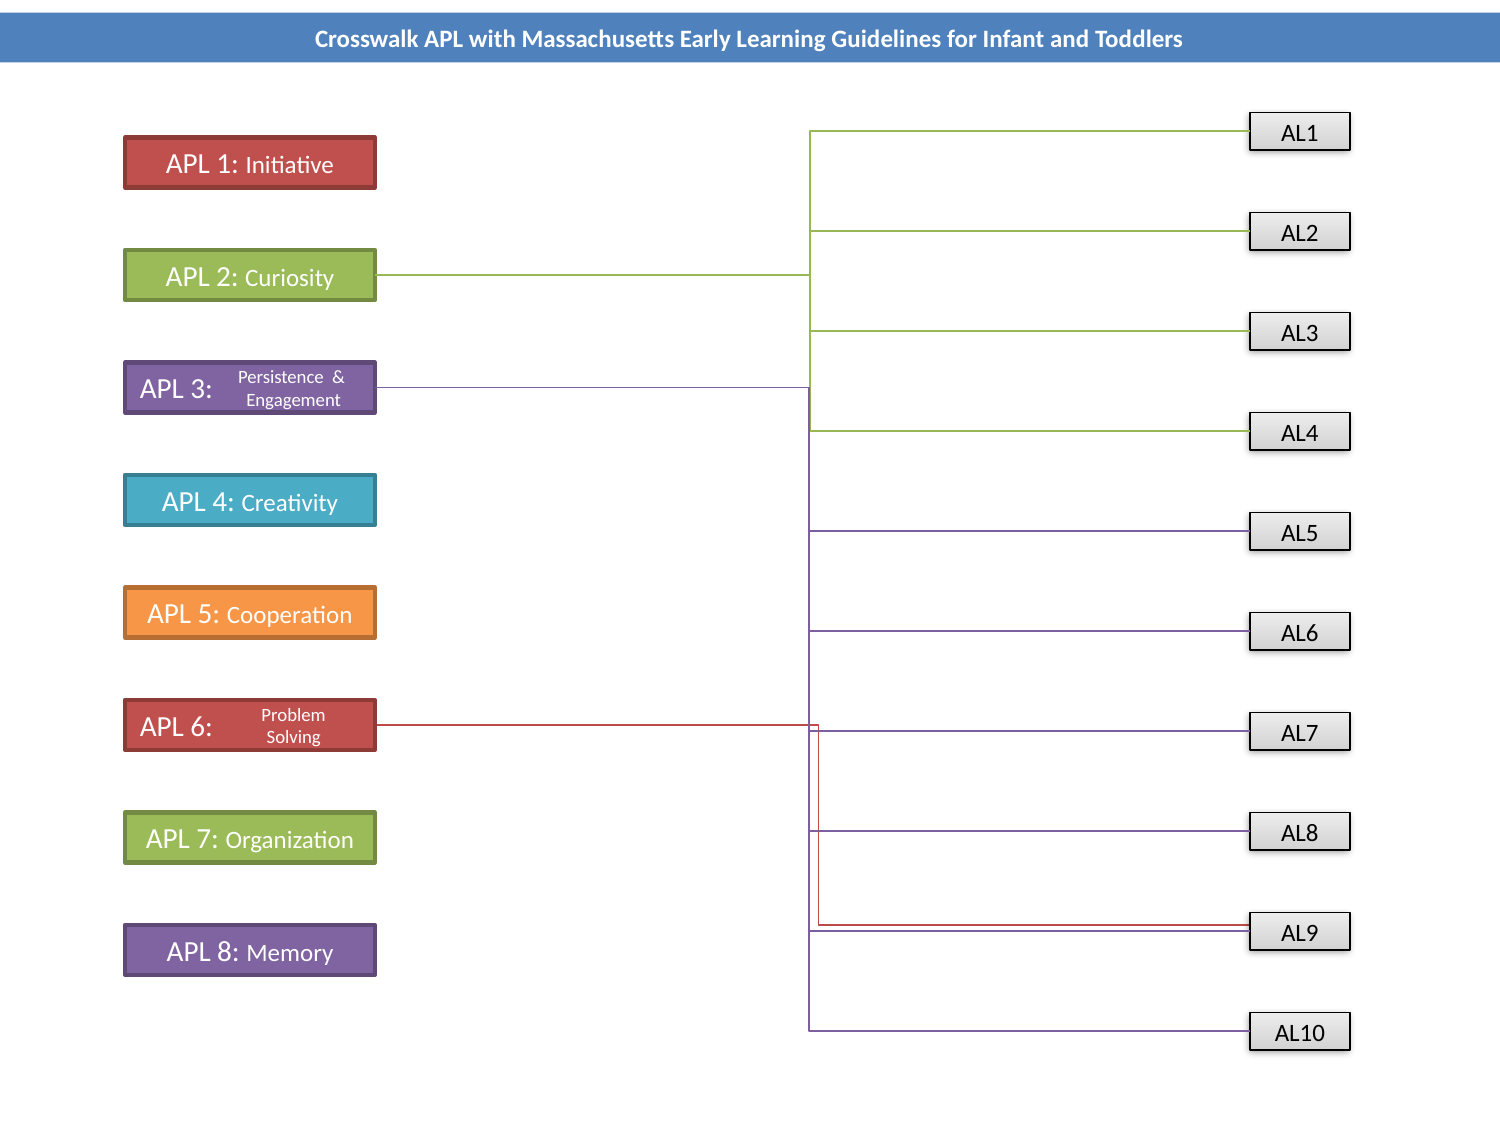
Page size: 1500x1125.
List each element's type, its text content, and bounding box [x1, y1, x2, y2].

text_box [1255, 724, 1263, 926]
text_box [374, 130, 1251, 230]
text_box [374, 387, 1251, 932]
text_box AL3 [1254, 312, 1351, 351]
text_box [374, 274, 1251, 384]
text_box APL 6: [123, 698, 210, 752]
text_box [374, 230, 1251, 274]
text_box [374, 939, 1251, 1032]
text_box AL1 [1249, 112, 1351, 151]
text_box AL9 [1254, 912, 1351, 951]
text_box AL4 [1256, 412, 1351, 451]
text_box APL 4: Creativity [123, 473, 367, 527]
text_box APL 7: Organization [123, 810, 368, 865]
text_box APL 5: Cooperation [123, 585, 367, 640]
text_box AL5 [1256, 512, 1351, 551]
text_box APL 3: [123, 360, 210, 415]
text_box AL8 [1266, 812, 1351, 851]
text_box AL10 [1249, 1012, 1351, 1051]
text_box APL 2: Curiosity [123, 248, 368, 302]
text_box AL7 [1256, 712, 1351, 751]
text_box AL2 [1254, 212, 1351, 251]
text_box AL6 [1256, 612, 1351, 651]
text_box Problem Solving [210, 698, 367, 752]
text_box APL 1: Initiative [123, 135, 369, 190]
text_box APL 8: Memory [123, 923, 369, 977]
text_box Crosswalk APL with Massachusetts Early Learning Guidelines for Infant and Toddlers [0, 10, 1500, 65]
text_box Persistence & Engagement [210, 360, 369, 415]
